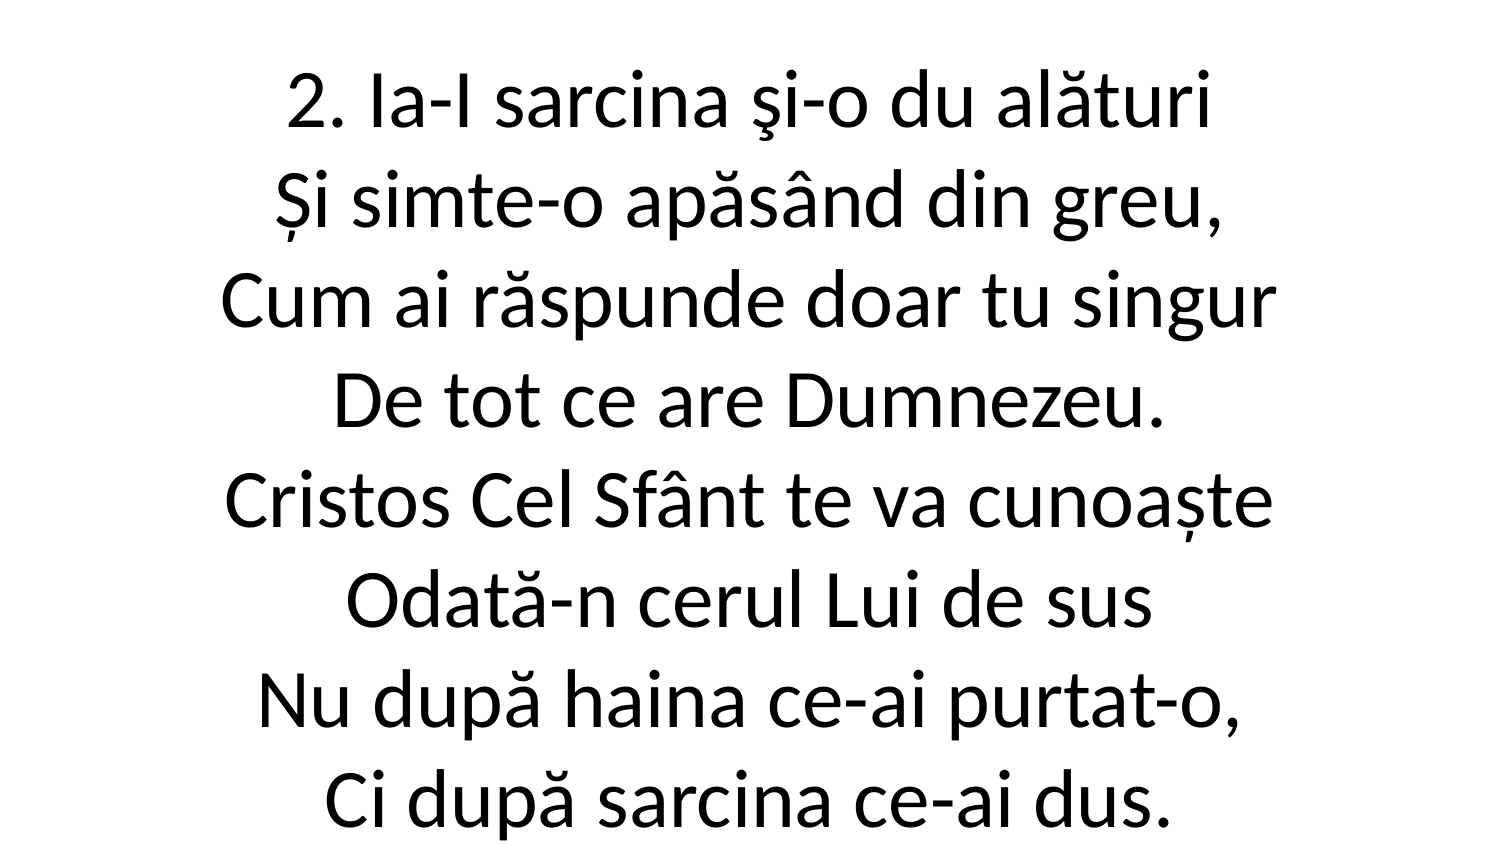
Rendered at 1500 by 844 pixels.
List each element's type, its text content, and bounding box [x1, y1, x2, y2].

text_box 2. Ia-I sarcina şi-o du alături Și simte-o apăsând din greu, Cum ai răspunde doar tu singur De tot ce are Dumnezeu. Cristos Cel Sfânt te va cunoaște Odată-n cerul Lui de sus Nu după haina ce-ai purtat-o, Ci după sarcina ce-ai dus. [205, 0, 1295, 844]
